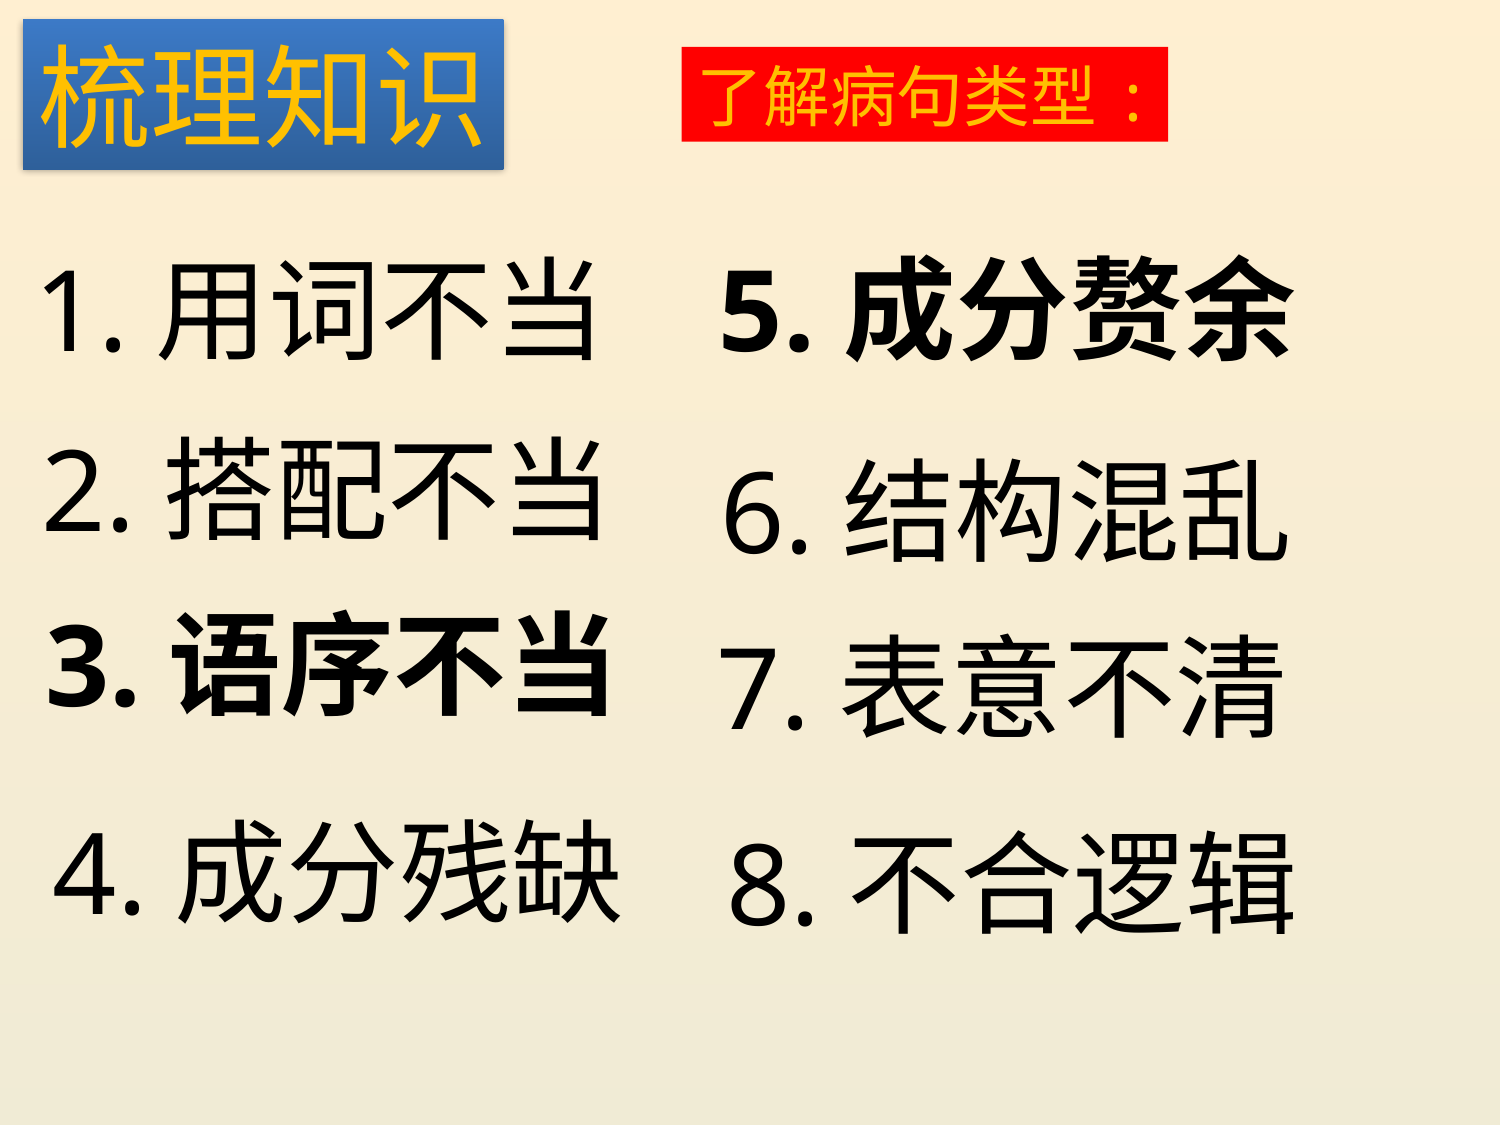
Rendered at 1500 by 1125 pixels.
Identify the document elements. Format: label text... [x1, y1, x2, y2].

text_box 3.语序不当 [30, 586, 634, 737]
text_box 4.成分残缺 [37, 794, 640, 945]
text_box 6.结构混乱 [705, 433, 1307, 584]
text_box 1.用词不当 [19, 231, 703, 382]
text_box 5.成分赘余 [703, 231, 1339, 382]
text_box 了解病句类型: [681, 46, 1169, 142]
text_box 8.不合逻辑 [711, 805, 1313, 956]
text_box 梳理知识 [23, 19, 504, 170]
text_box 7.表意不清 [701, 609, 1304, 760]
text_box 2.搭配不当 [26, 410, 628, 561]
